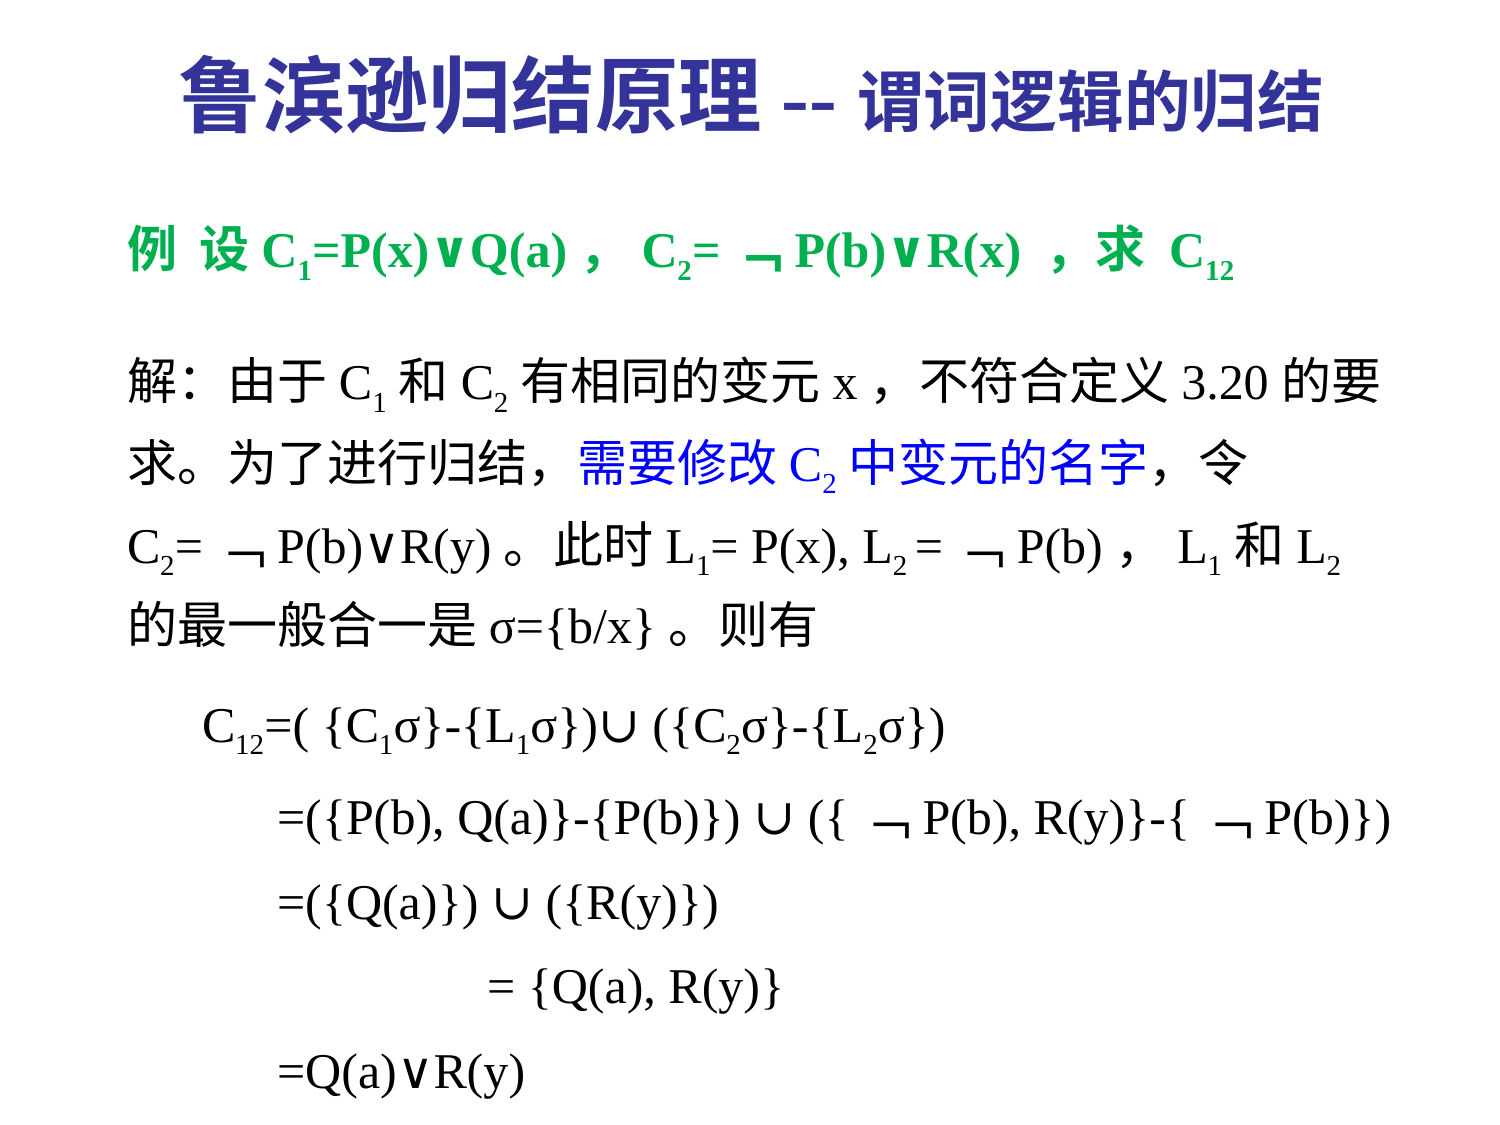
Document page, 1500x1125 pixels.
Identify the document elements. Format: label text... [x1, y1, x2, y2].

text_box 鲁滨逊归结原理--谓词逻辑的归结 [76, 19, 1427, 168]
list 例 设C1=P(x)∨Q(a)，C2=﹁P(b)∨R(x) ，求 C12 解：由于C1和C2有相同的变元x，不符合定义3.20的要求。为了进行归结，需要修改C2中变元的名字，令C2=﹁P(b)∨R(y)。此时L1= P(x), L2 =﹁P(b)，L1和L2的最一般合一是σ={b/x}。则有 C12=( {C1σ}-{L1σ})∪ ({C2σ}-{L2σ}) =({P(b), Q(a)}-{P(b)}) ∪ ({﹁P(b), R(y)}-{﹁P(b)}) =({Q(a)}) ∪ ({R(y)}) = {Q(a), R(y)} =Q(a)∨R(y) [112, 196, 1412, 929]
